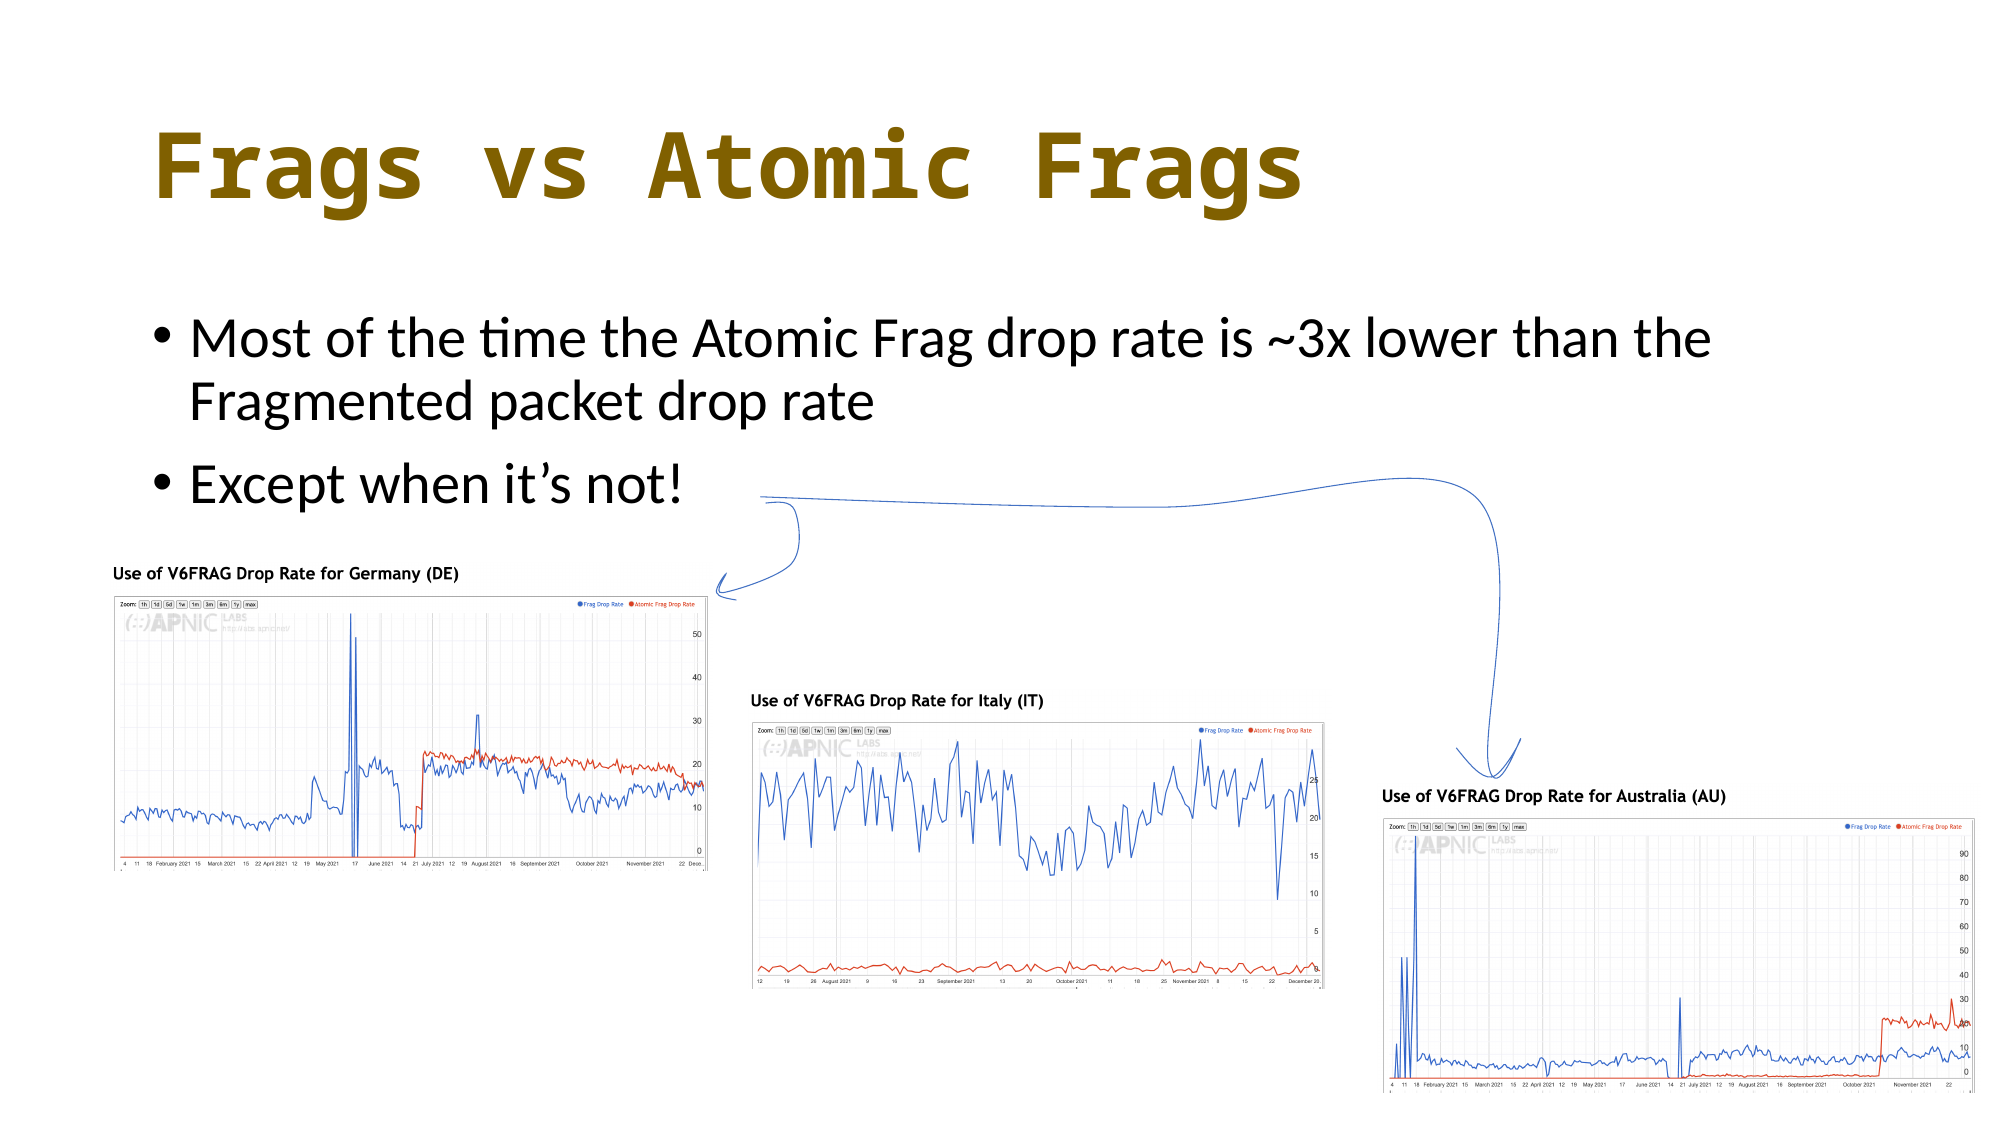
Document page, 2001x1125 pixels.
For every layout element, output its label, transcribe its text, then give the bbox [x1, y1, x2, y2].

text_box [760, 477, 1522, 779]
list Most of the time the Atomic Frag drop rate is ~3x lower than the Fragmented packet drop rate Except when it’s not! [137, 299, 1863, 1014]
picture [110, 562, 713, 871]
text_box [715, 501, 800, 601]
picture [748, 689, 1333, 989]
title Frags vs Atomic Frags [137, 59, 1863, 278]
picture [1377, 783, 1981, 1093]
